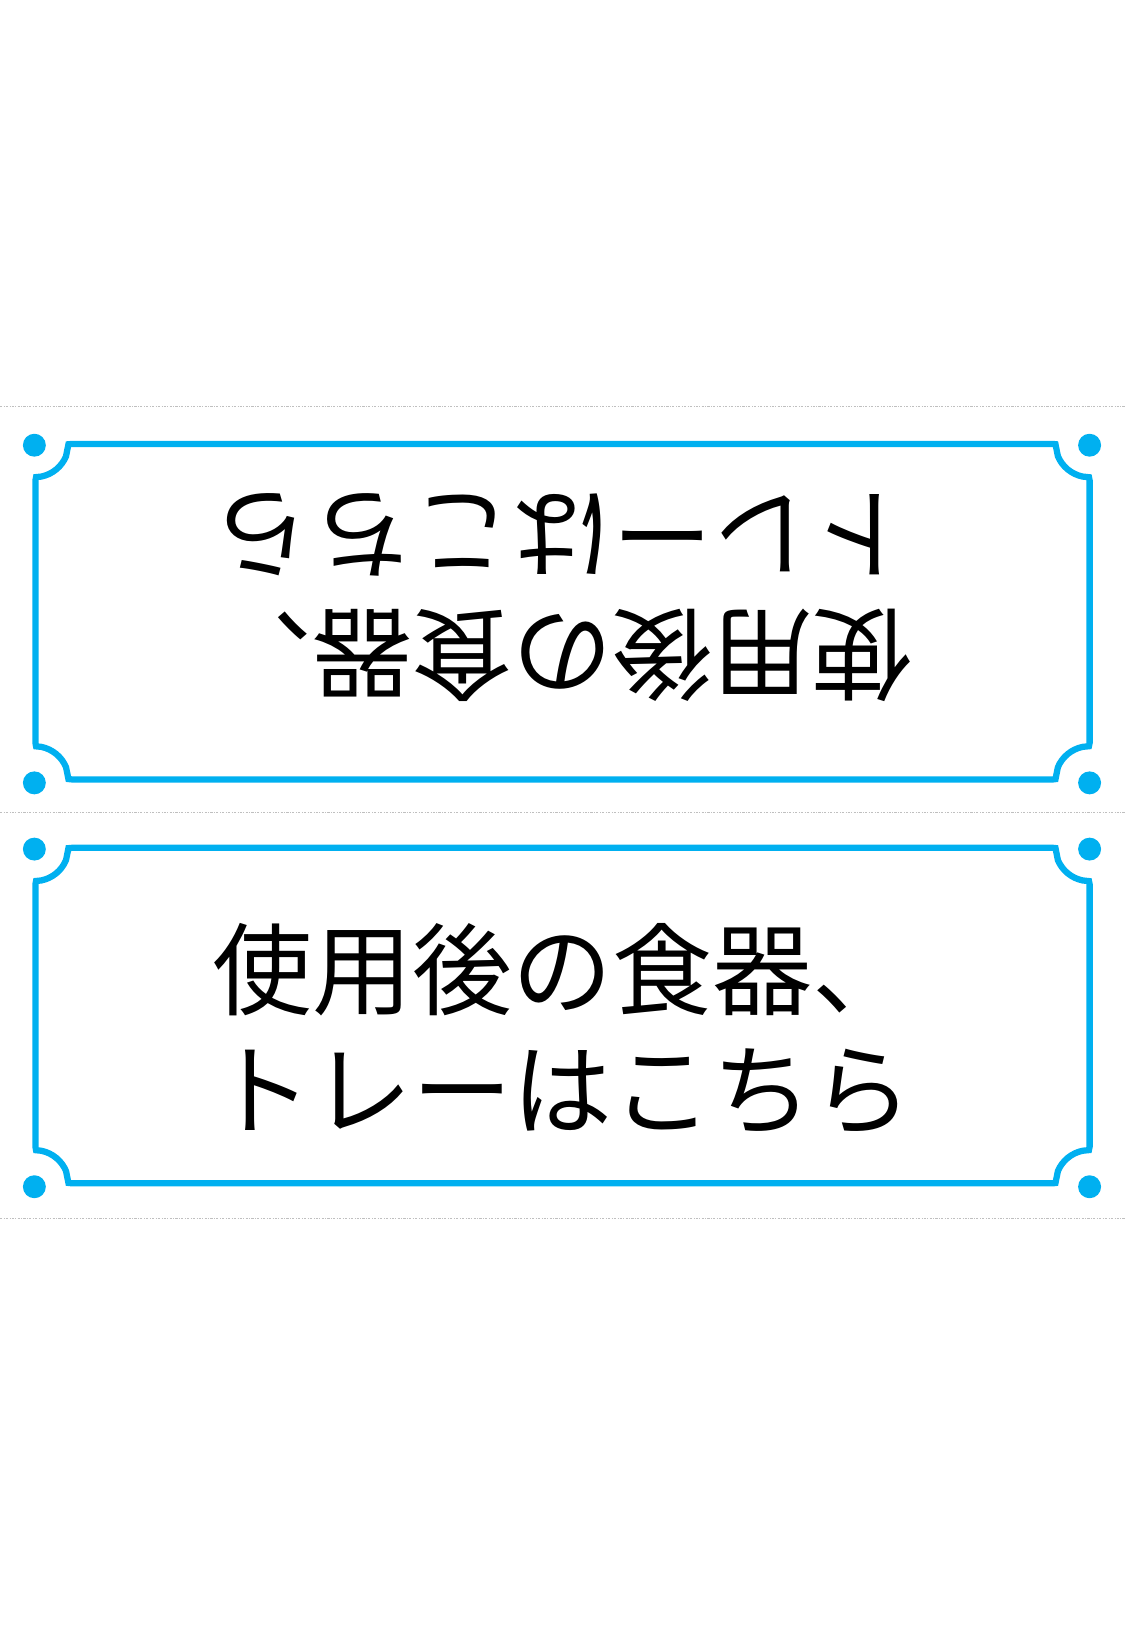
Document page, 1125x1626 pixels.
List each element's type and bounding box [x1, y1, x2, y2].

text_box [23, 434, 1100, 794]
text_box [23, 838, 1100, 1198]
